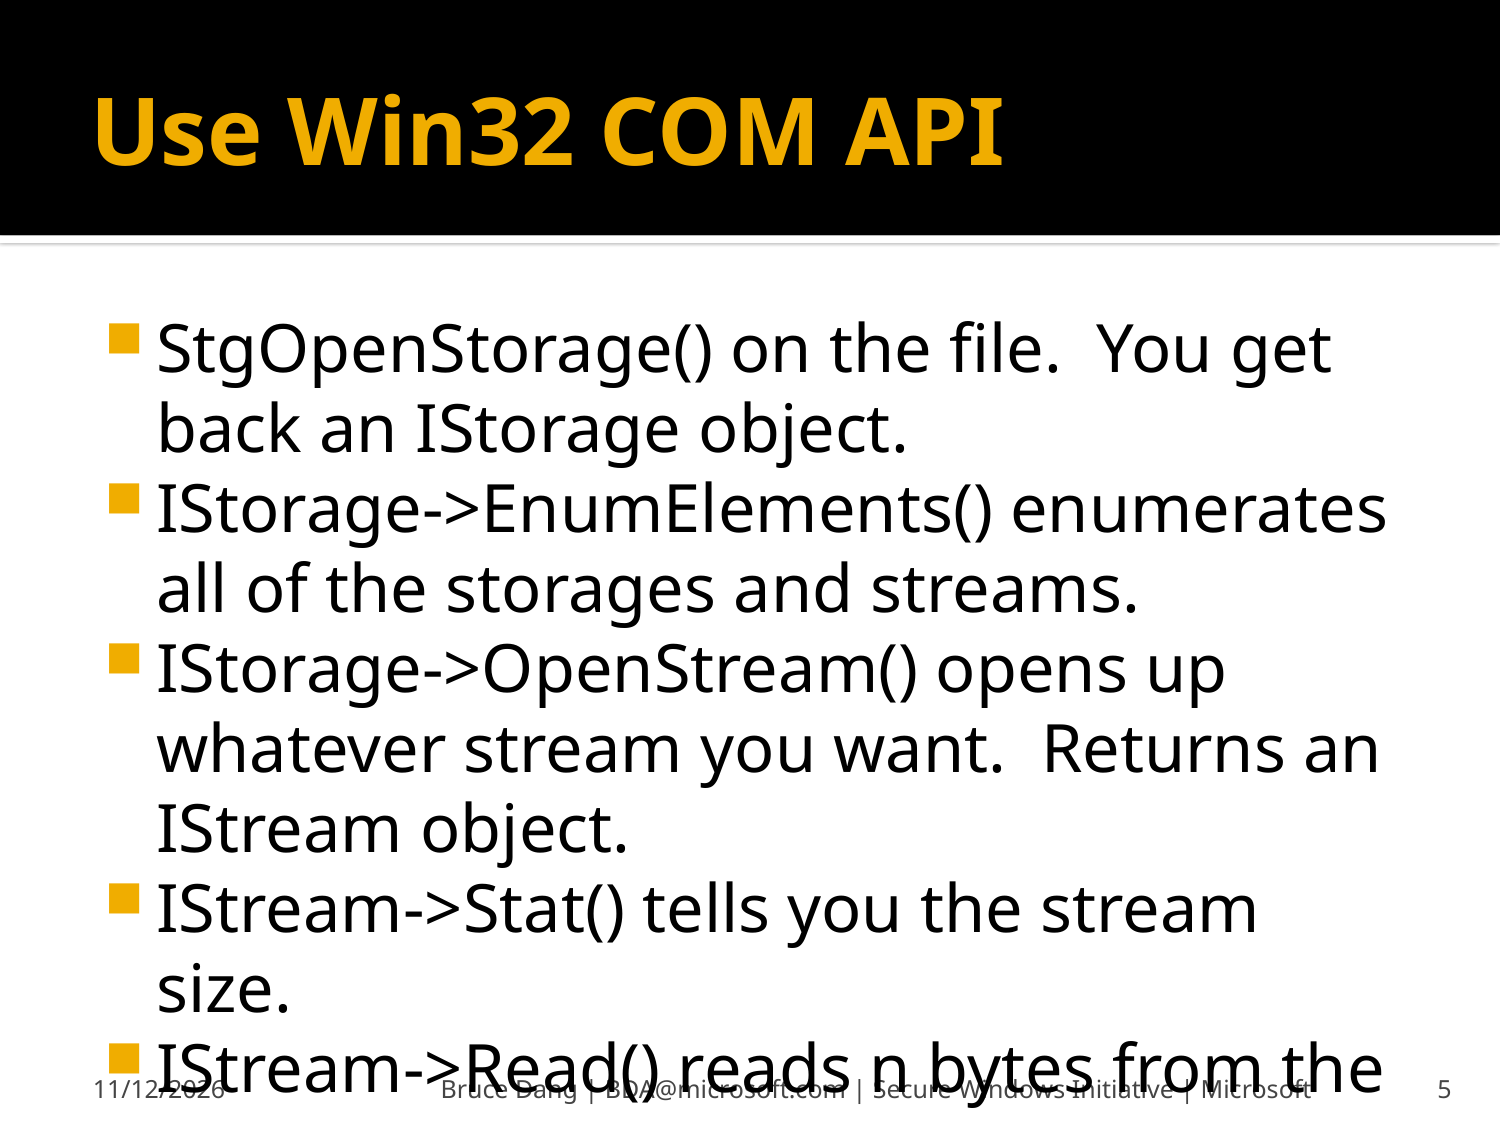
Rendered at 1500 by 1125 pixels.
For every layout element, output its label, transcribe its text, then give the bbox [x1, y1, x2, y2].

footer Bruce Dang | BDA@microsoft.com | Secure Windows Initiative | Microsoft [433, 1062, 1337, 1108]
list StgOpenStorage() on the file. You get back an IStorage object. IStorage->EnumElements() enumerates all of the storages and streams. IStorage->OpenStream() opens up whatever stream you want. Returns an IStream object. IStream->Stat() tells you the stream size. IStream->Read() reads n bytes from the stream. [75, 291, 1425, 1050]
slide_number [75, 1062, 425, 1108]
slide_number 5 [1345, 1062, 1467, 1108]
title Use Win32 COM API [75, 25, 1425, 231]
